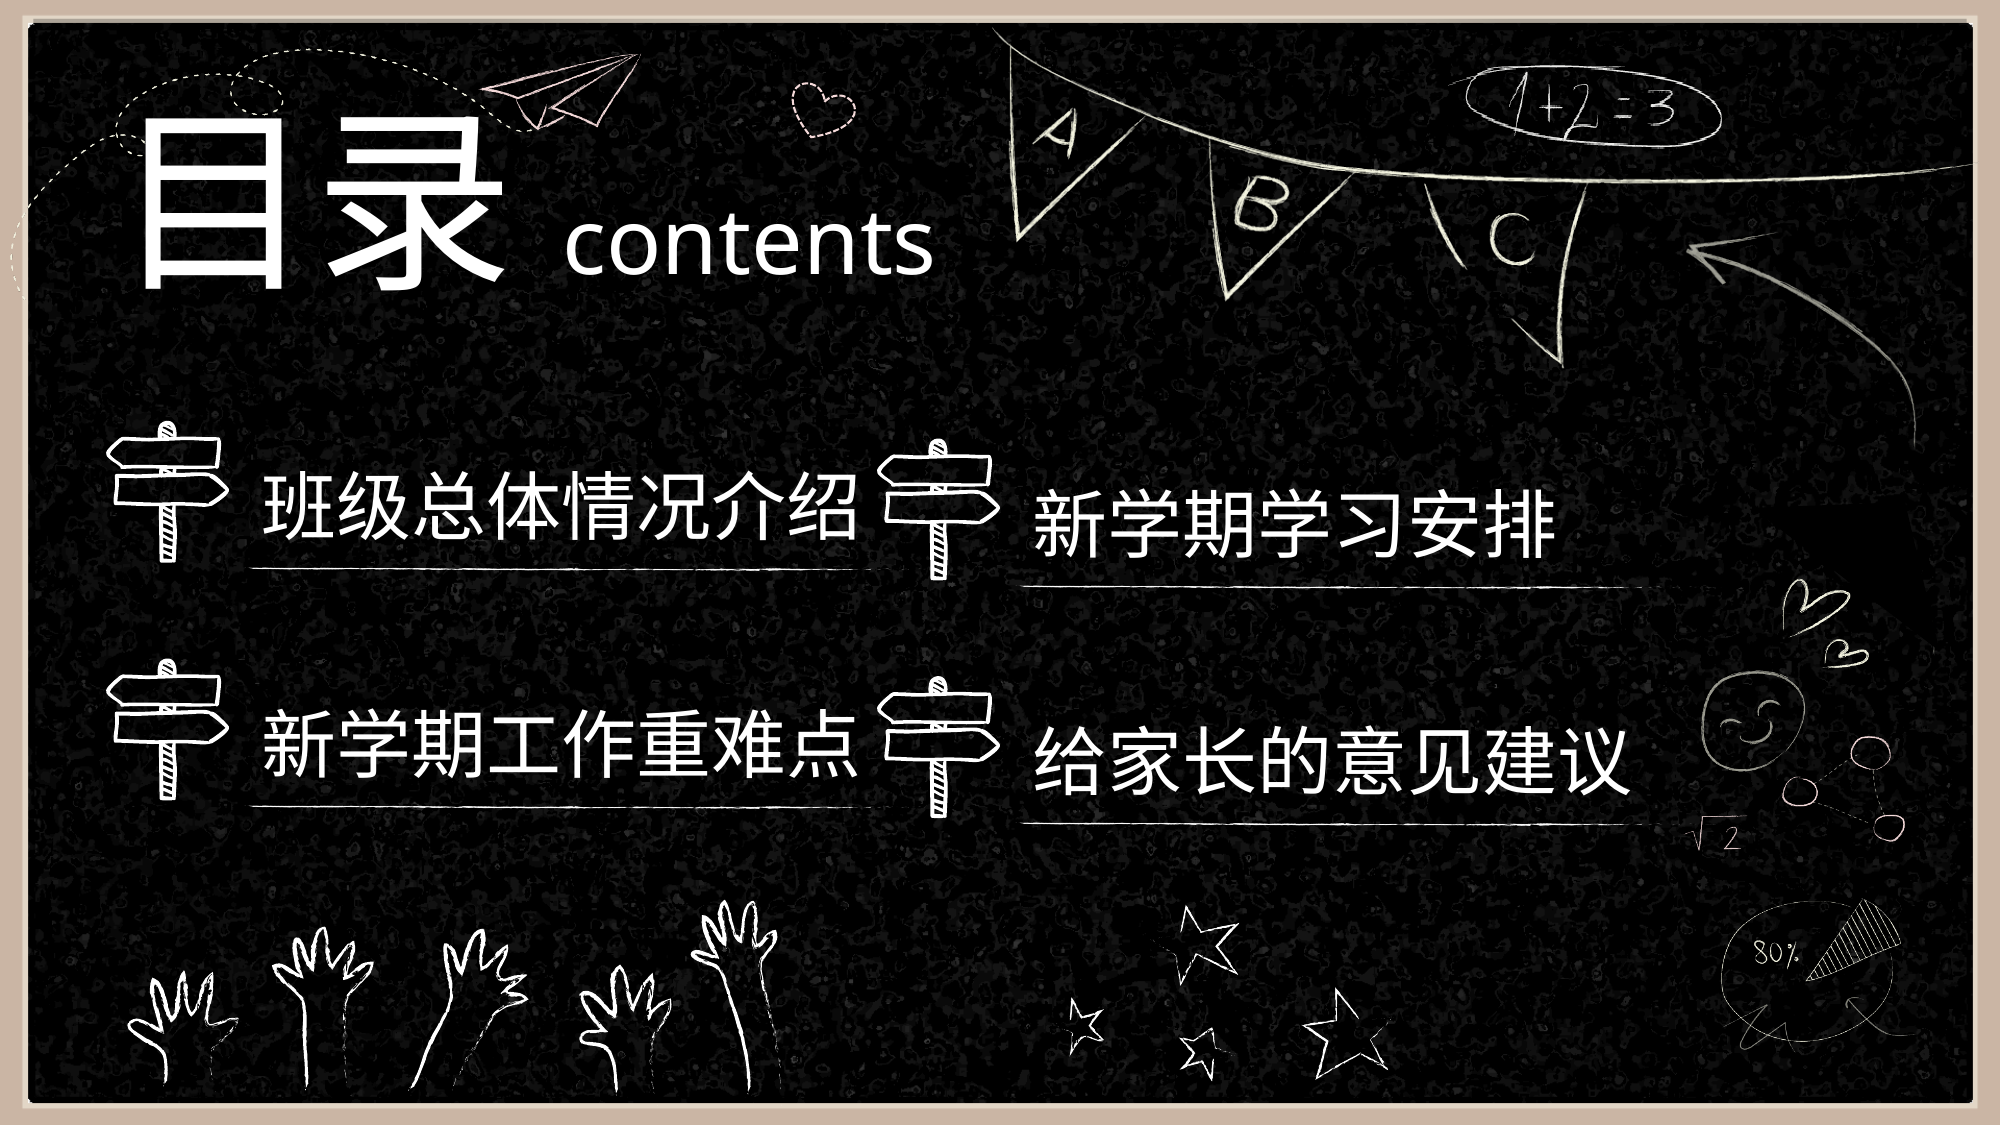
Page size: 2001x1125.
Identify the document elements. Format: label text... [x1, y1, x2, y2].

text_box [876, 438, 1741, 618]
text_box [876, 676, 1741, 856]
picture [0, 0, 2000, 1125]
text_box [106, 420, 970, 601]
text_box [791, 82, 856, 139]
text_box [106, 658, 970, 838]
text_box 目录contents [99, 66, 992, 322]
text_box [127, 899, 782, 1106]
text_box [1683, 492, 1994, 1053]
